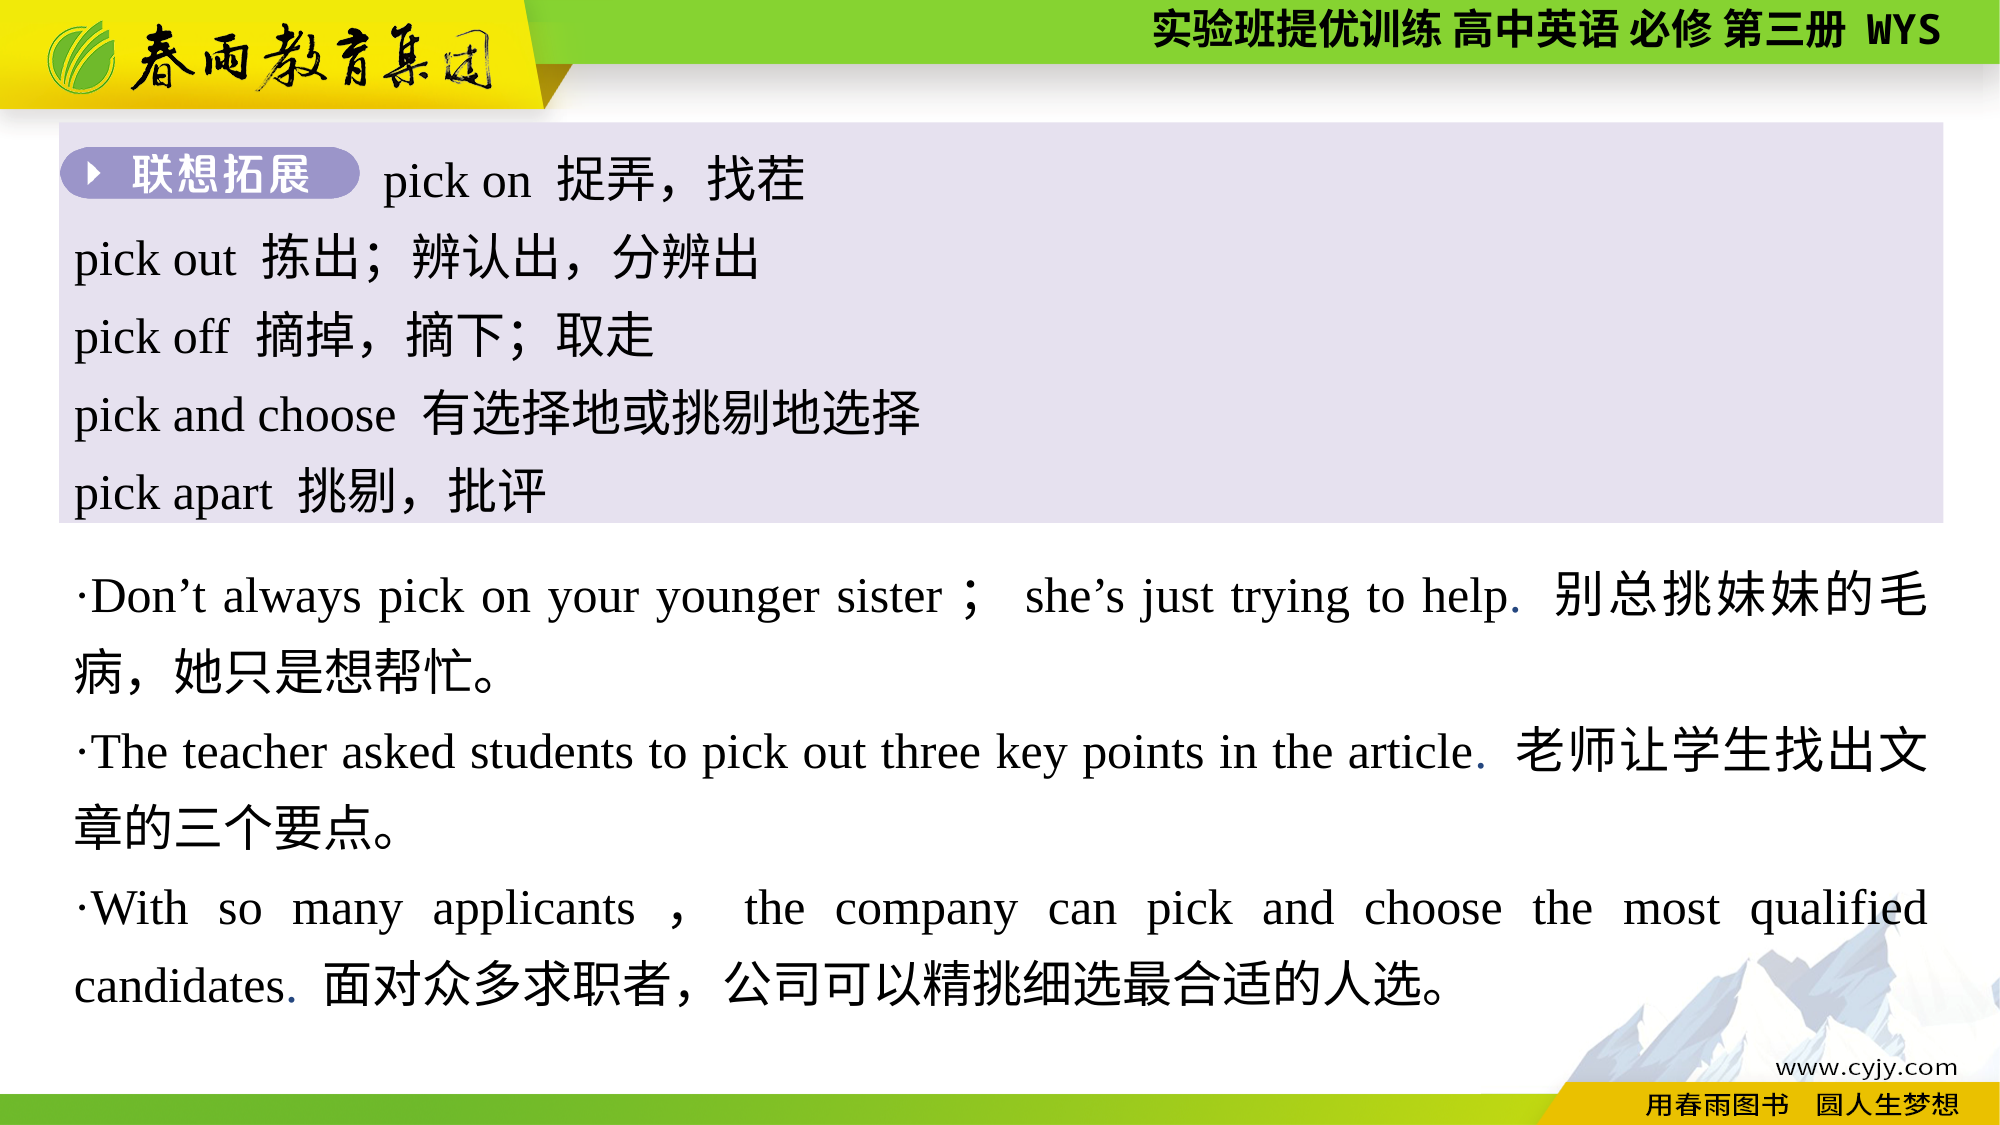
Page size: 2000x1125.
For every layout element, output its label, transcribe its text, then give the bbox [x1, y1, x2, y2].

text_box ·Don’t always pick on your younger sister；she’s just trying to help. 别总挑妹妹的毛病，她只是想帮忙。 ·The teacher asked students to pick out three key points in the article. 老师让学生找出文章的三个要点。 ·With so many applicants，the company can pick and choose the most qualified candidates. 面对众多求职者，公司可以精挑细选最合适的人选。 [59, 537, 1944, 1020]
list pick on 捉弄，找茬 pick out 拣出；辨认出，分辨出 pick off 摘掉，摘下；取走 pick and choose 有选择地或挑剔地选择 pick apart 挑剔，批评 [59, 122, 1944, 523]
picture [0, 0, 2000, 1125]
